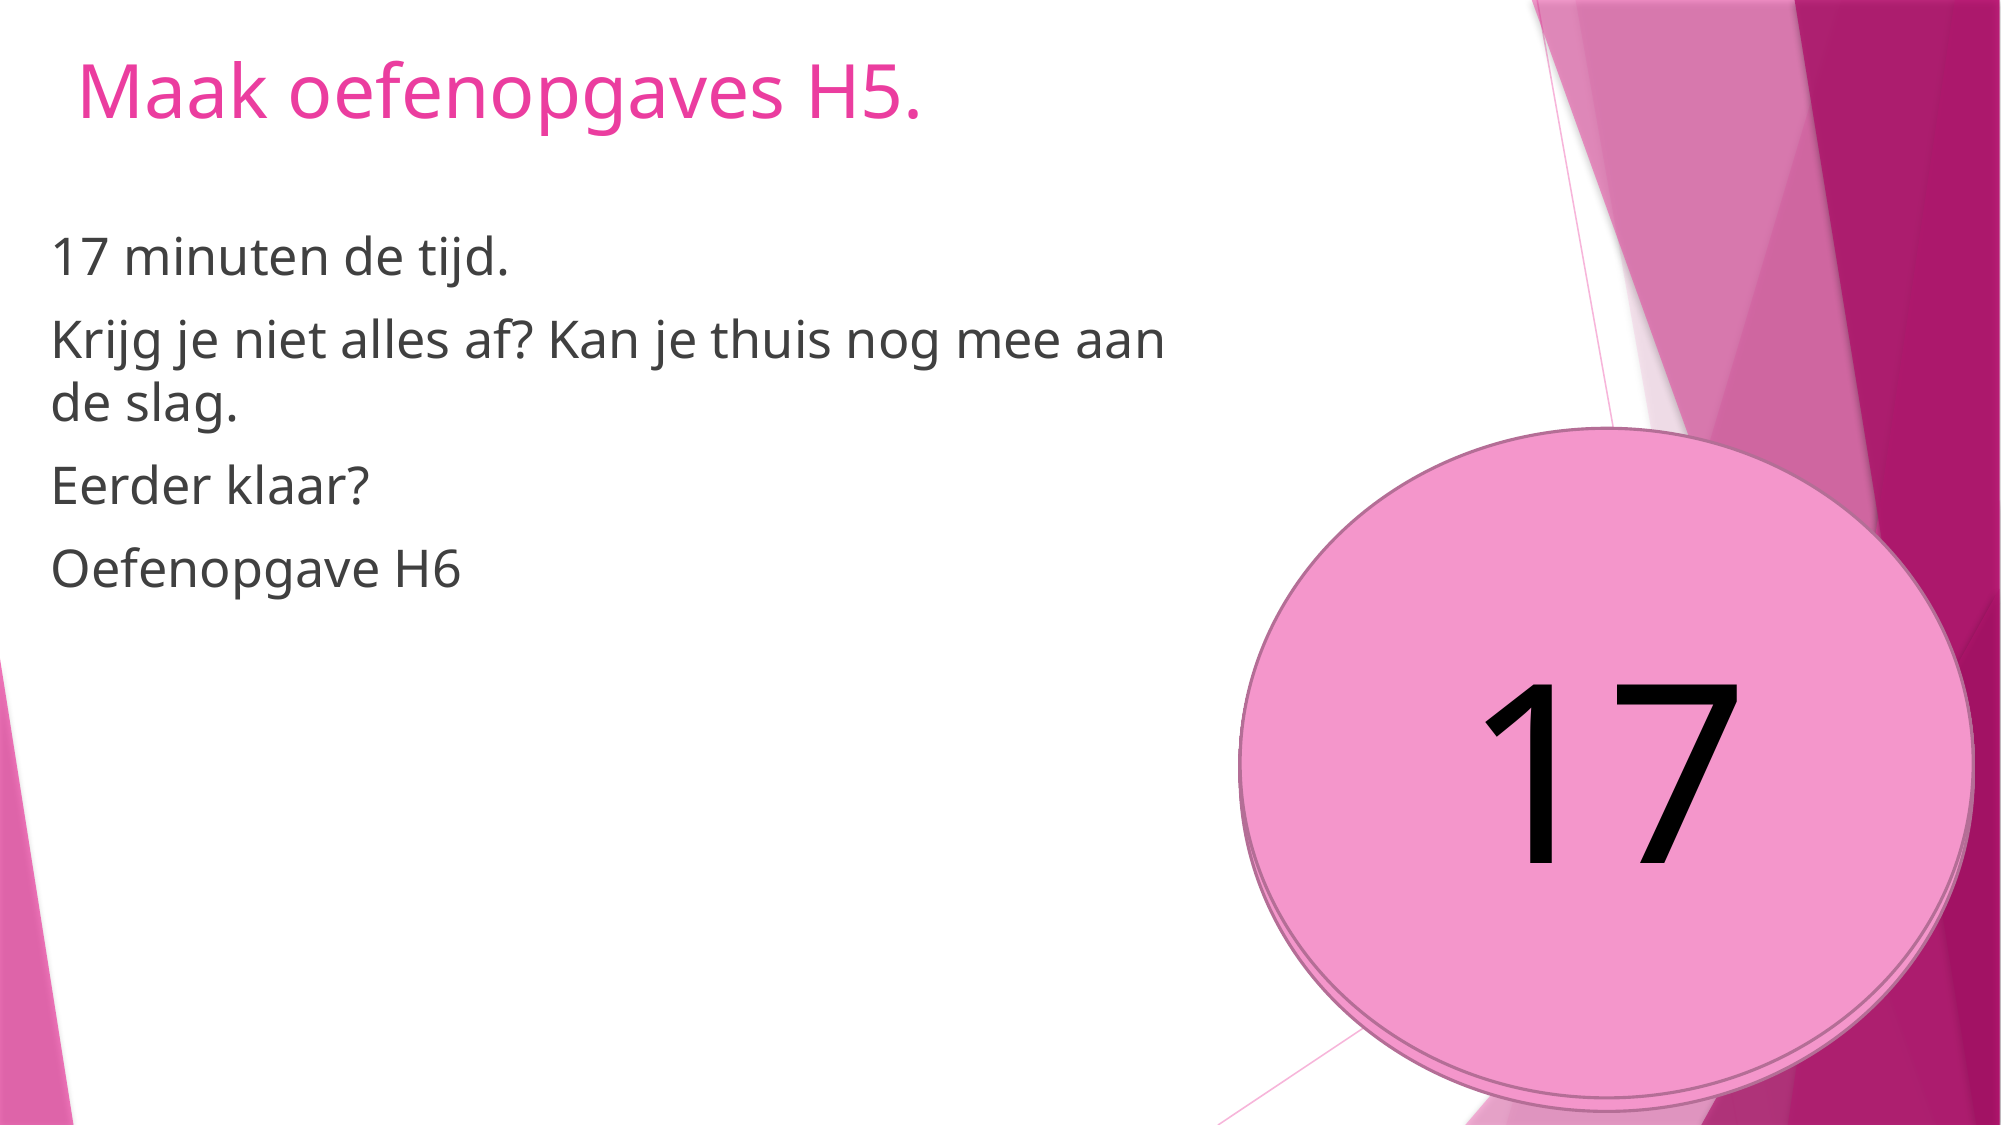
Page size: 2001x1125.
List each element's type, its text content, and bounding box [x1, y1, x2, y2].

text_box 16 [1238, 780, 1975, 1113]
list 17 minuten de tijd. Krijg je niet alles af? Kan je thuis nog mee aan de slag. Eerder klaar? Oefenopgave H6 [35, 215, 1241, 1008]
text_box 17 [1238, 426, 1975, 1100]
title Maak oefenopgaves H5. [61, 35, 1684, 317]
